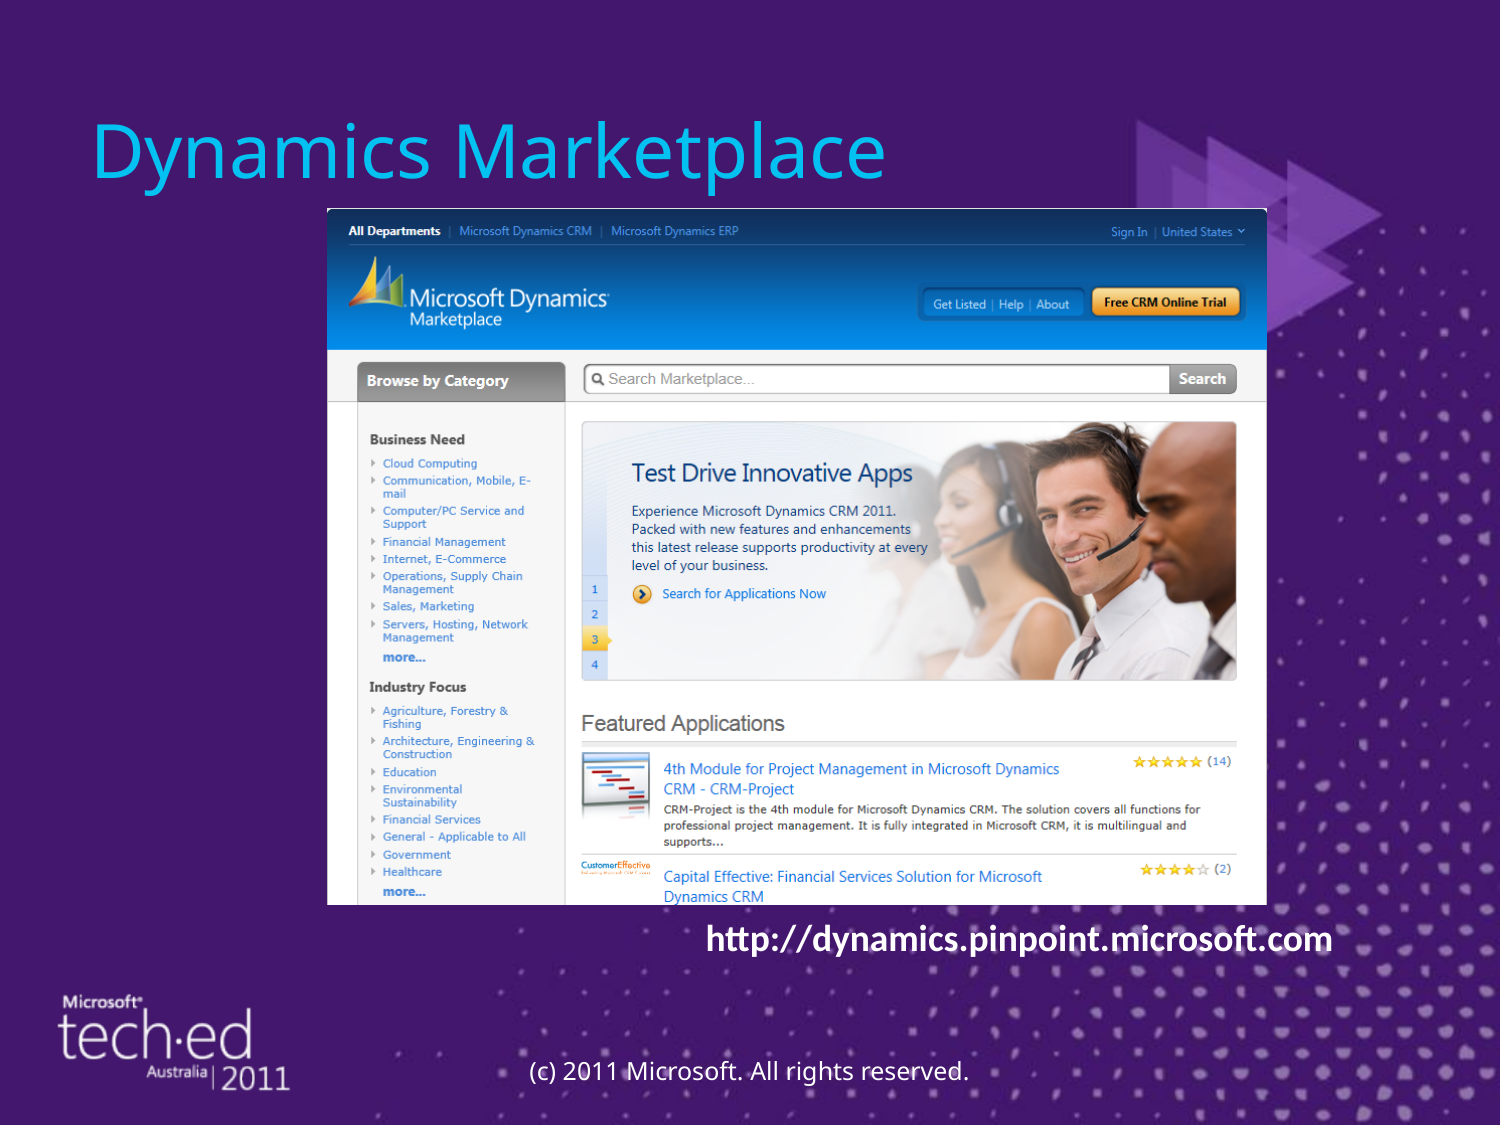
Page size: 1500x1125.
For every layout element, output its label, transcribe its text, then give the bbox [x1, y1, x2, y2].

footer (c) 2011 Microsoft. All rights reserved. [512, 1042, 988, 1103]
text_box http://dynamics.pinpoint.microsoft.com [690, 906, 1471, 966]
title Dynamics Marketplace [75, 54, 1425, 243]
picture [0, 0, 1500, 1125]
